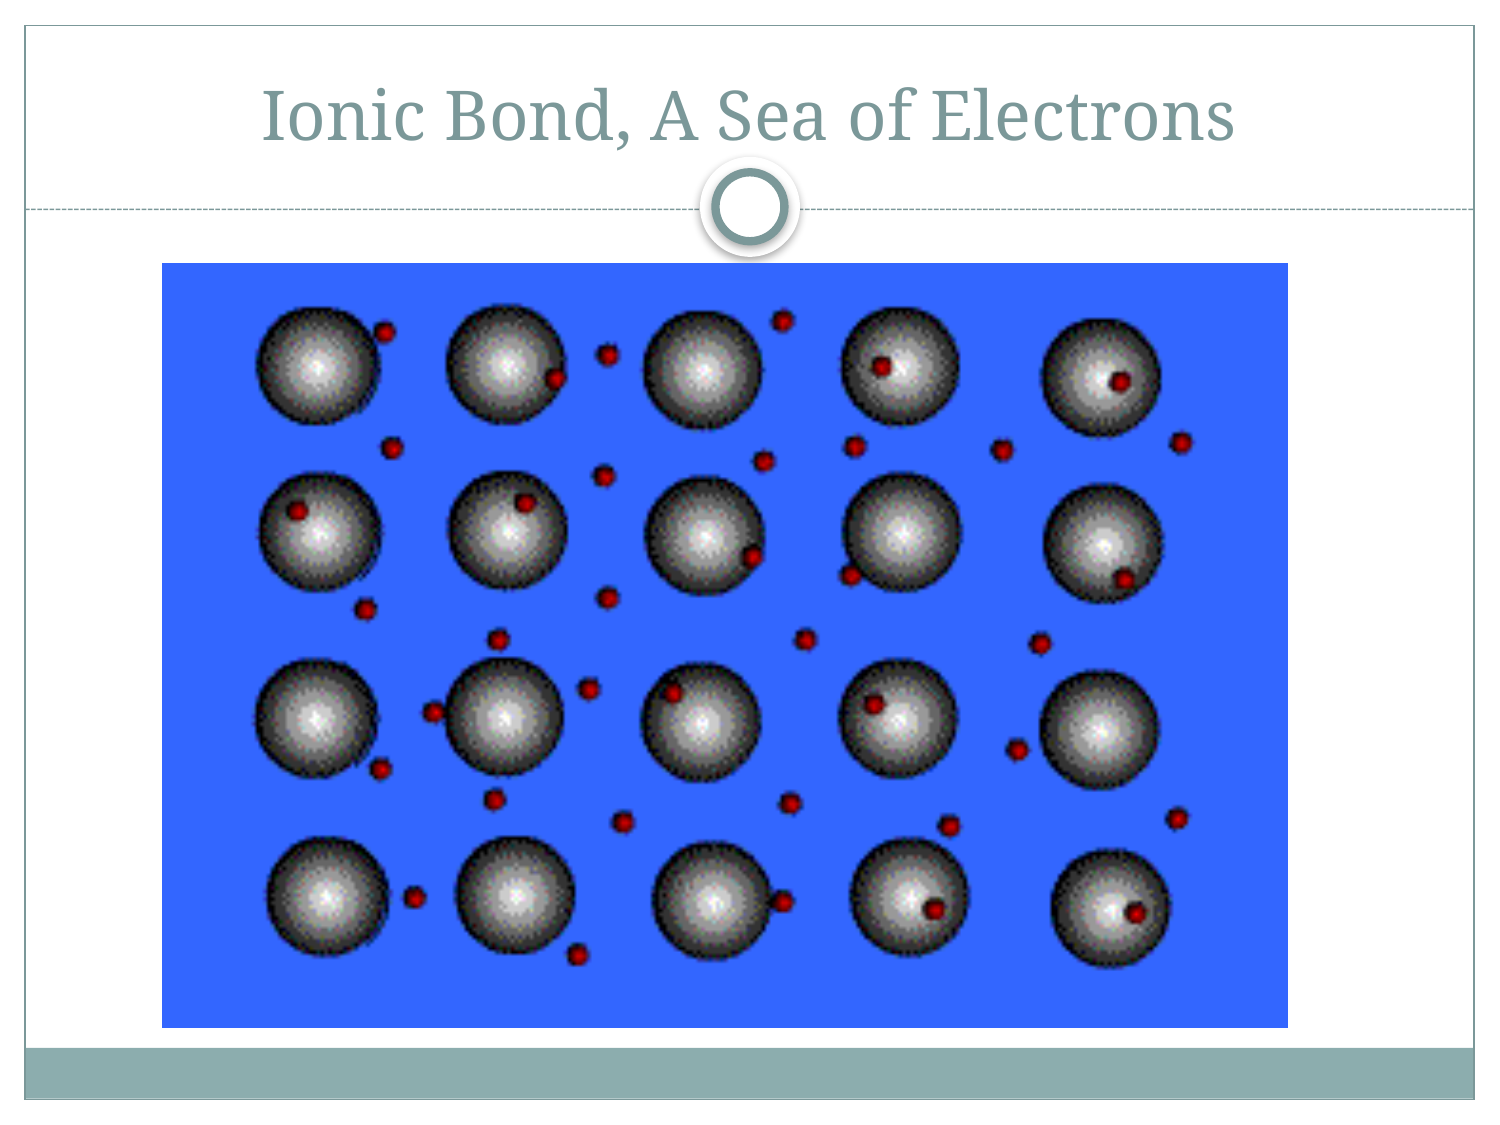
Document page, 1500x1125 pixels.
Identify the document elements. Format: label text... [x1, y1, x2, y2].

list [162, 263, 1288, 1028]
title Ionic Bond, A Sea of Electrons [49, 37, 1450, 162]
